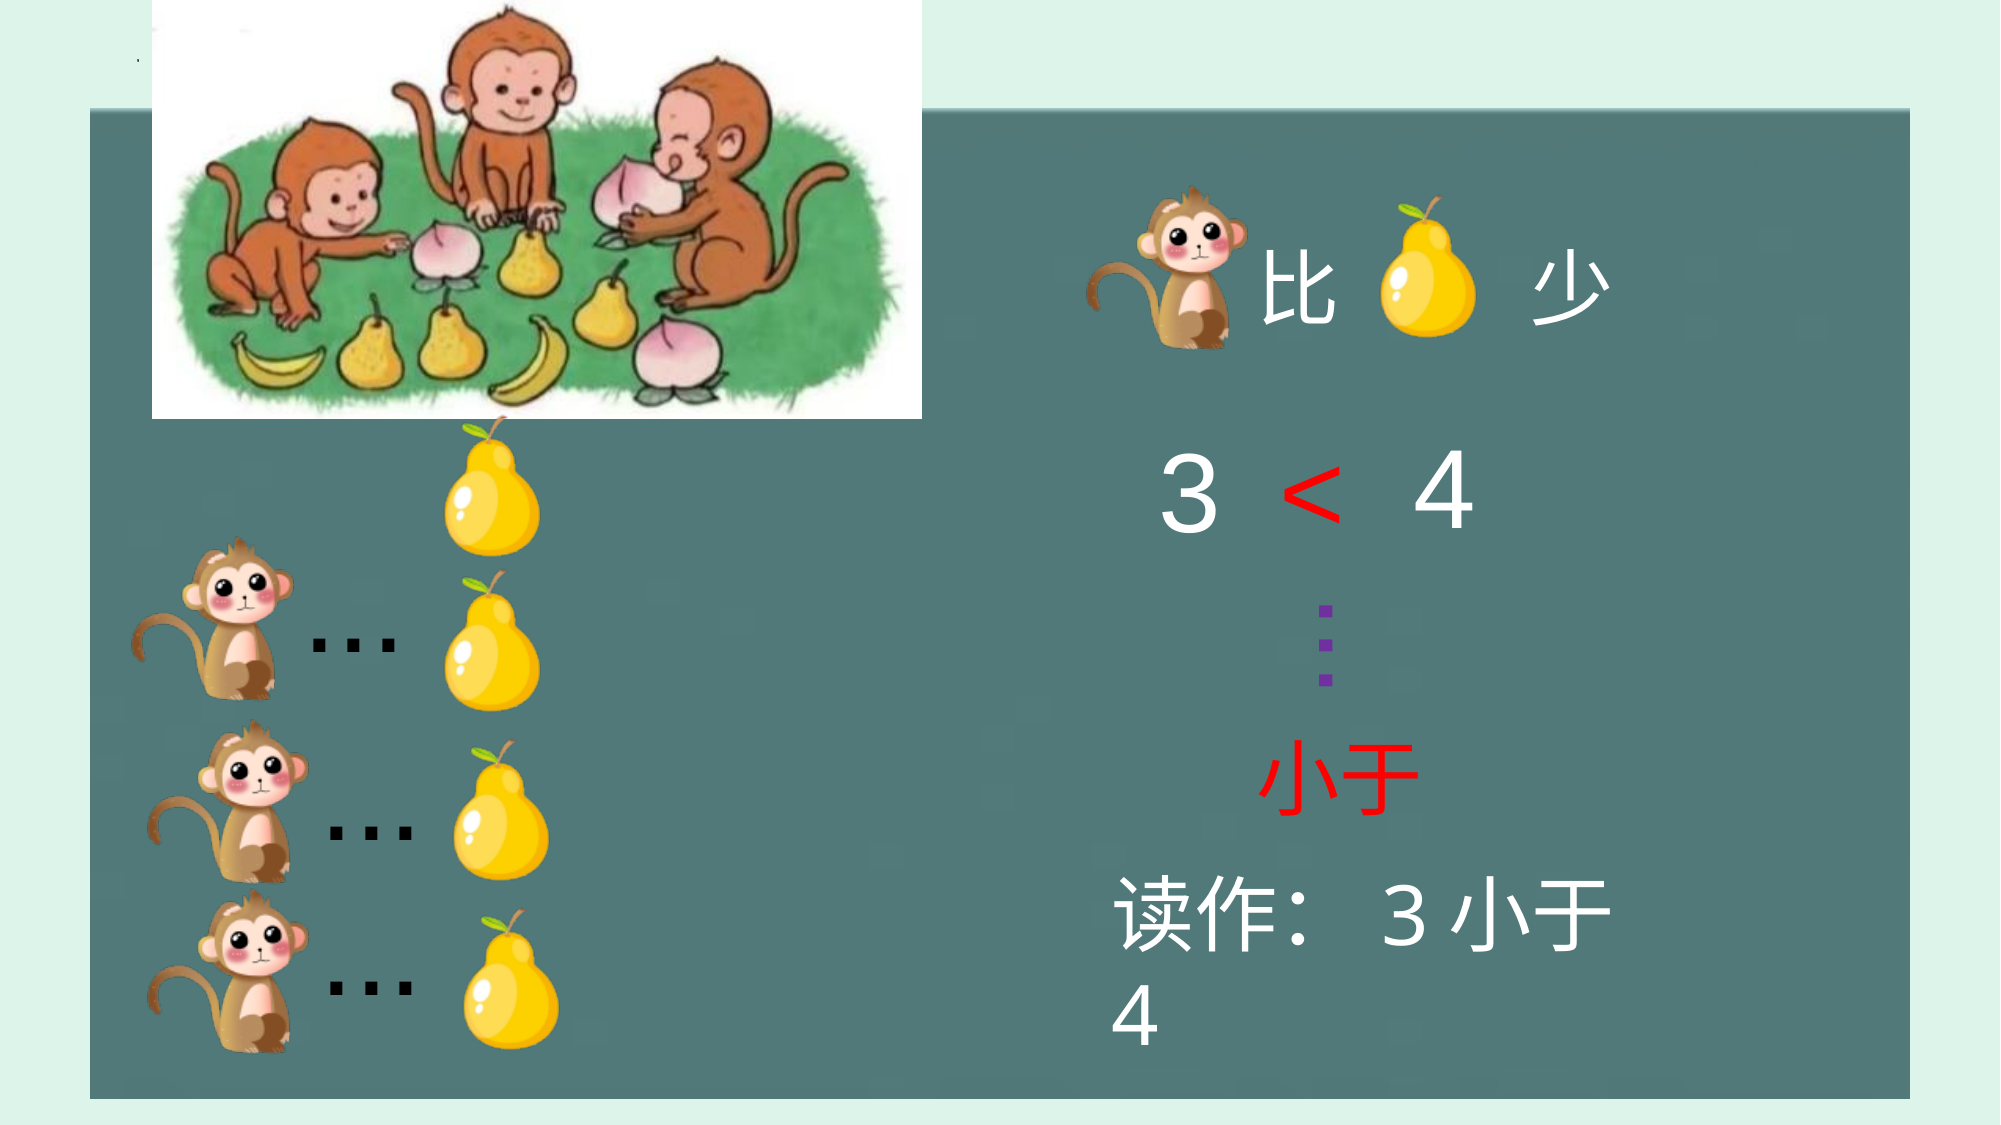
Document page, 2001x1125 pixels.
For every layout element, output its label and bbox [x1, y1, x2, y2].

picture [89, 0, 1910, 1099]
